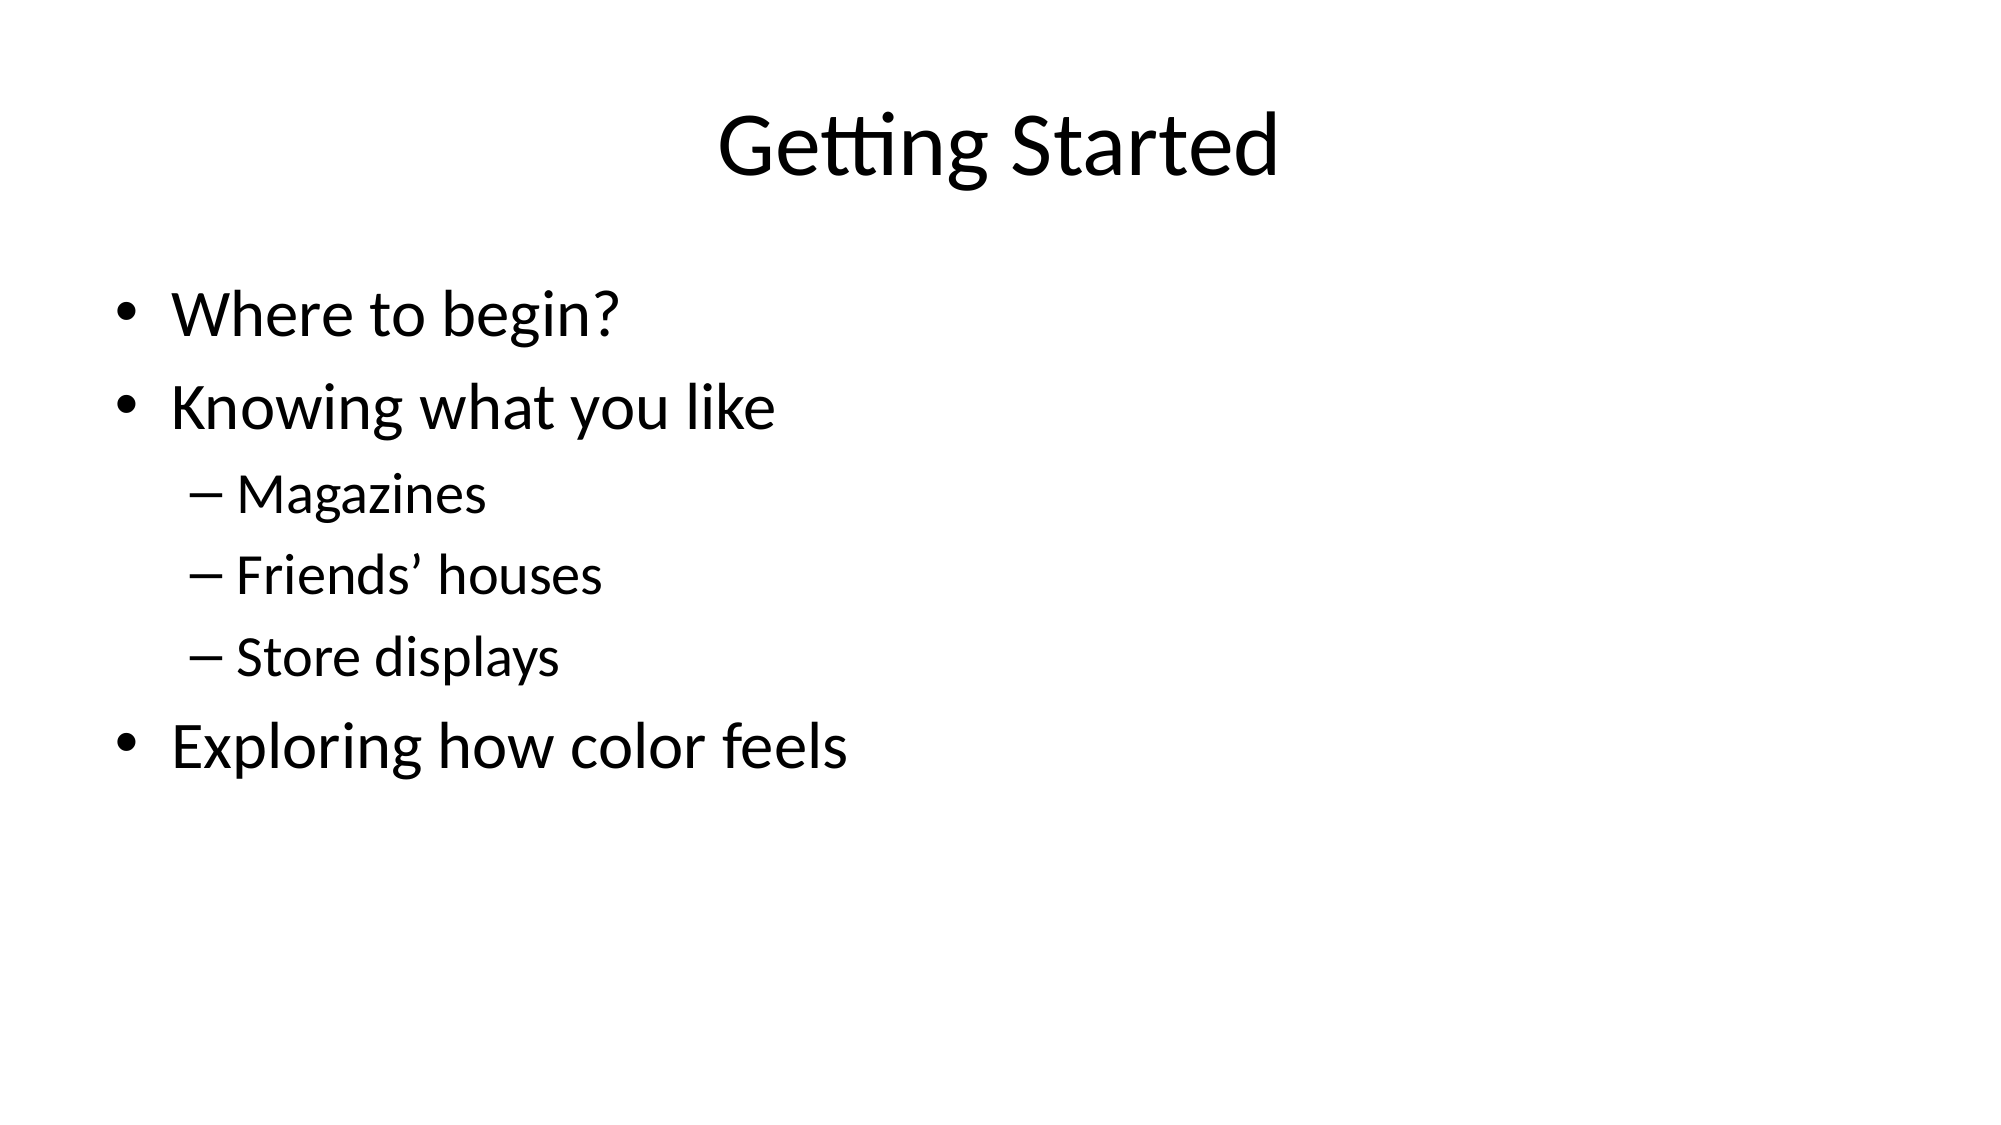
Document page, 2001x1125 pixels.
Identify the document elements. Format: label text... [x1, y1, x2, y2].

list Where to begin? Knowing what you like Magazines Friends’ houses Store displays Exploring how color feels [99, 262, 1900, 1005]
title Getting Started [99, 45, 1900, 233]
